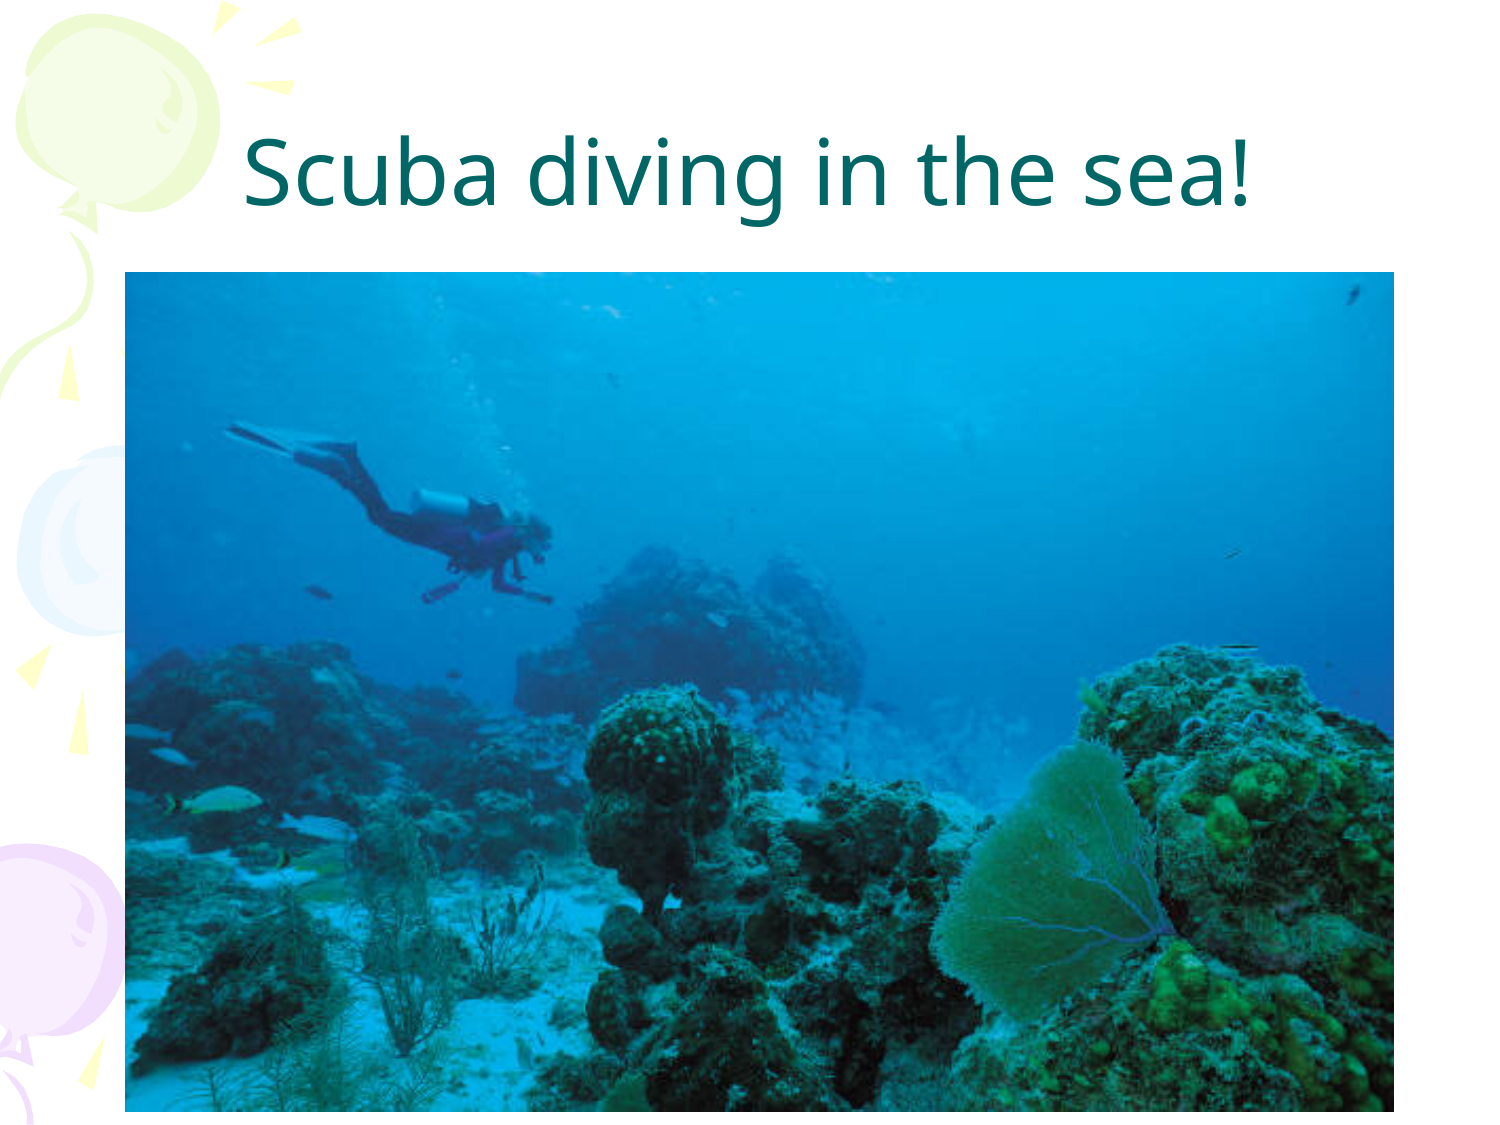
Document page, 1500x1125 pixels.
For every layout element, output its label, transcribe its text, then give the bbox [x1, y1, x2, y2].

title Scuba diving in the sea! [72, 16, 1426, 233]
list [124, 272, 1394, 1112]
